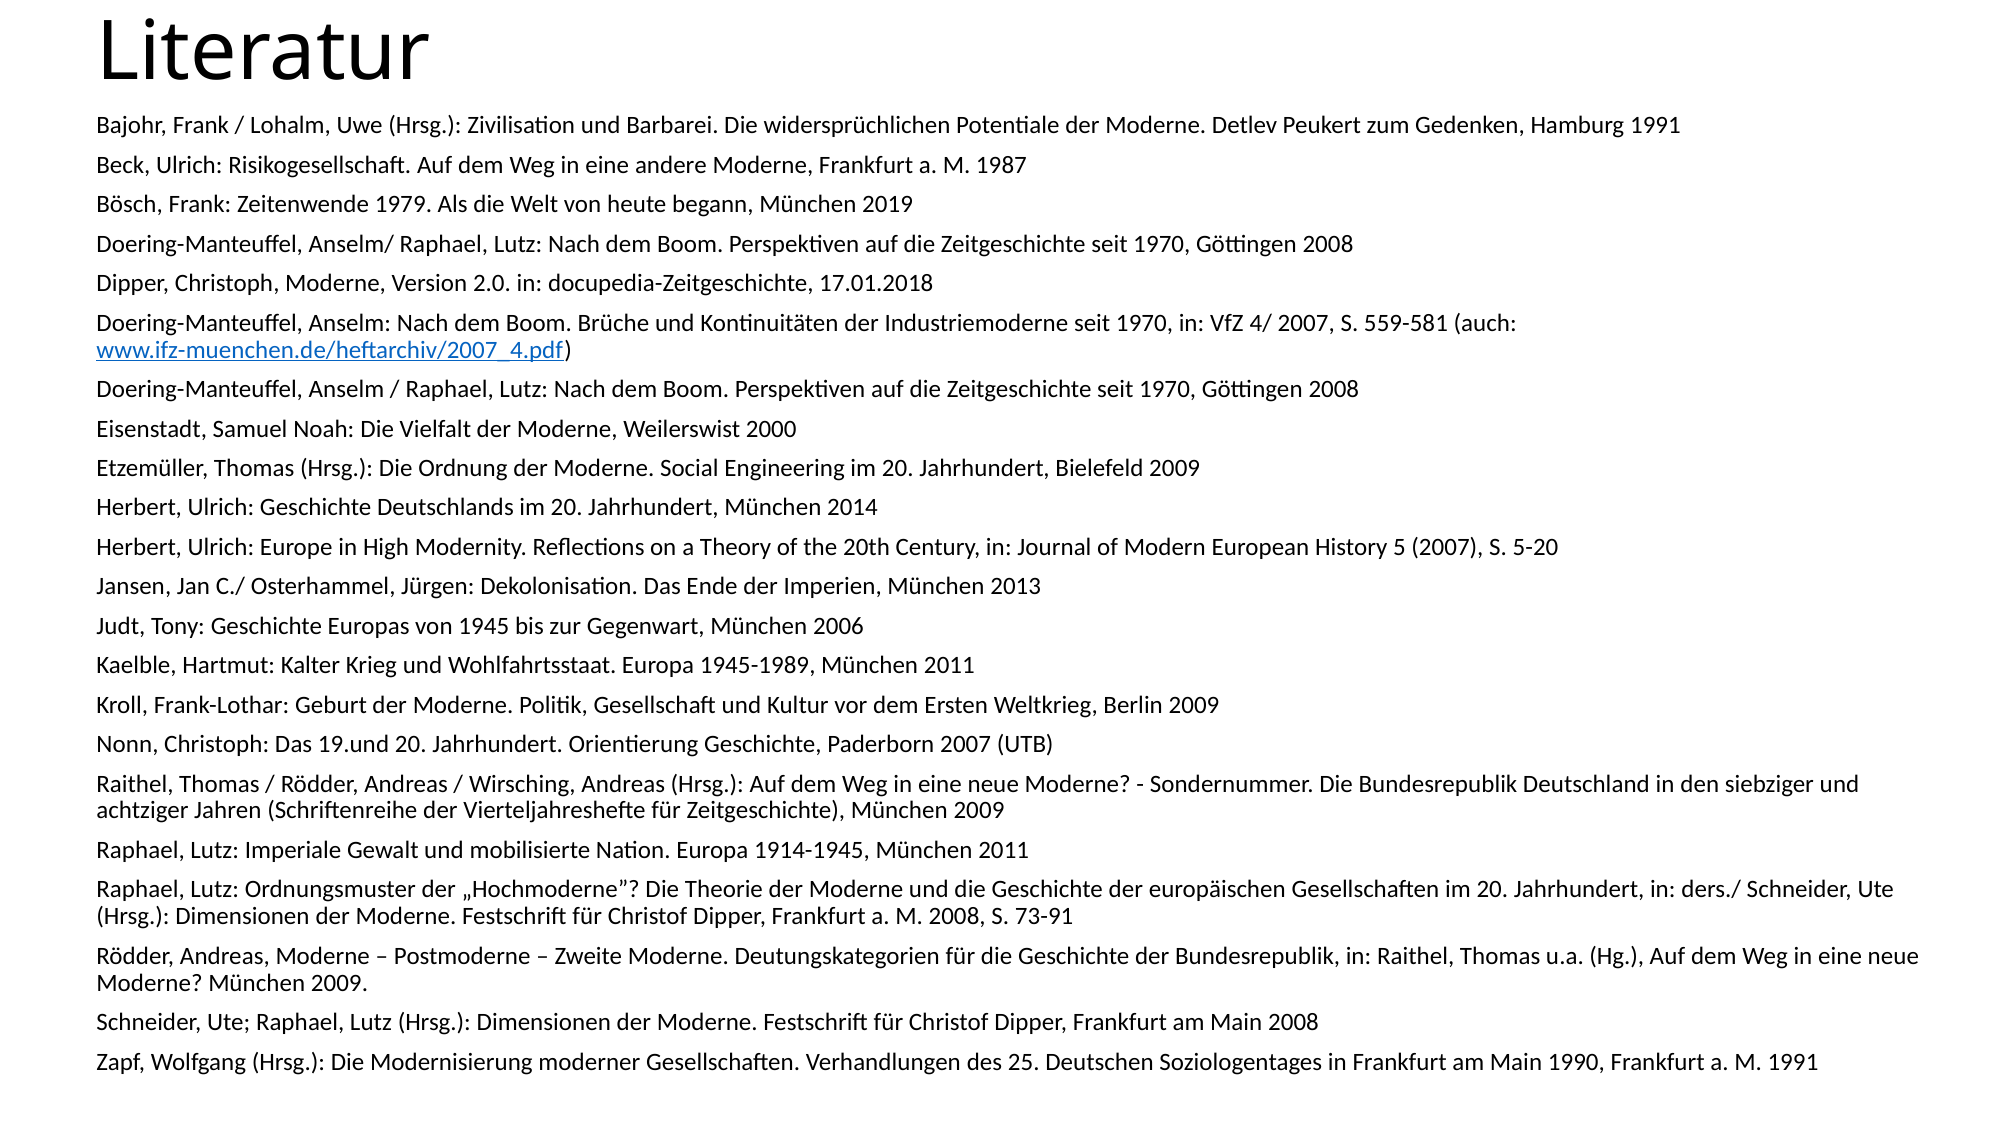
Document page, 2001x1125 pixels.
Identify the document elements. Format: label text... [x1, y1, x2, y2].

title Literatur [81, 0, 1807, 104]
list Bajohr, Frank / Lohalm, Uwe (Hrsg.): Zivilisation und Barbarei. Die widersprüchlichen Potentiale der Moderne. Detlev Peukert zum Gedenken, Hamburg 1991 Beck, Ulrich: Risikogesellschaft. Auf dem Weg in eine andere Moderne, Frankfurt a. M. 1987 Bösch, Frank: Zeitenwende 1979. Als die Welt von heute begann, München 2019 Doering-Manteuffel, Anselm/ Raphael, Lutz: Nach dem Boom. Perspektiven auf die Zeitgeschichte seit 1970, Göttingen 2008 Dipper, Christoph, Moderne, Version 2.0. in: docupedia-Zeitgeschichte, 17.01.2018 Doering-Manteuffel, Anselm: Nach dem Boom. Brüche und Kontinuitäten der Industriemoderne seit 1970, in: VfZ 4/ 2007, S. 559-581 (auch: www.ifz-muenchen.de/heftarchiv/2007_4.pdf) Doering-Manteuffel, Anselm / Raphael, Lutz: Nach dem Boom. Perspektiven auf die Zeitgeschichte seit 1970, Göttingen 2008 Eisenstadt, Samuel Noah: Die Vielfalt der Moderne, Weilerswist 2000 Etzemüller, Thomas (Hrsg.): Die Ordnung der Moderne. Social Engineering im 20. Jahrhundert, Bielefeld 2009 Herbert, Ulrich: Geschichte Deutschlands im 20. Jahrhundert, München 2014 Herbert, Ulrich: Europe in High Modernity. Reflections on a Theory of the 20th Century, in: Journal of Modern European History 5 (2007), S. 5-20 Jansen, Jan C./ Osterhammel, Jürgen: Dekolonisation. Das Ende der Imperien, München 2013 Judt, Tony: Geschichte Europas von 1945 bis zur Gegenwart, München 2006 Kaelble, Hartmut: Kalter Krieg und Wohlfahrtsstaat. Europa 1945-1989, München 2011 Kroll, Frank-Lothar: Geburt der Moderne. Politik, Gesellschaft und Kultur vor dem Ersten Weltkrieg, Berlin 2009 Nonn, Christoph: Das 19.und 20. Jahrhundert. Orientierung Geschichte, Paderborn 2007 (UTB) Raithel, Thomas / Rödder, Andreas / Wirsching, Andreas (Hrsg.): Auf dem Weg in eine neue Moderne? - Sondernummer. Die Bundesrepublik Deutschland in den siebziger und achtziger Jahren (Schriftenreihe der Vierteljahreshefte für Zeitgeschichte), München 2009 Raphael, Lutz: Imperiale Gewalt und mobilisierte Nation. Europa 1914-1945, München 2011 Raphael, Lutz: Ordnungsmuster der „Hochmoderne”? Die Theorie der Moderne und die Geschichte der europäischen Gesellschaften im 20. Jahrhundert, in: ders./ Schneider, Ute (Hrsg.): Dimensionen der Moderne. Festschrift für Christof Dipper, Frankfurt a. M. 2008, S. 73-91 Rödder, Andreas, Moderne – Postmoderne – Zweite Moderne. Deutungskategorien für die Geschichte der Bundesrepublik, in: Raithel, Thomas u.a. (Hg.), Auf dem Weg in eine neue Moderne? München 2009. Schneider, Ute; Raphael, Lutz (Hrsg.): Dimensionen der Moderne. Festschrift für Christof Dipper, Frankfurt am Main 2008 Zapf, Wolfgang (Hrsg.): Die Modernisierung moderner Gesellschaften. Verhandlungen des 25. Deutschen Soziologentages in Frankfurt am Main 1990, Frankfurt a. M. 1991 [81, 104, 1967, 1099]
